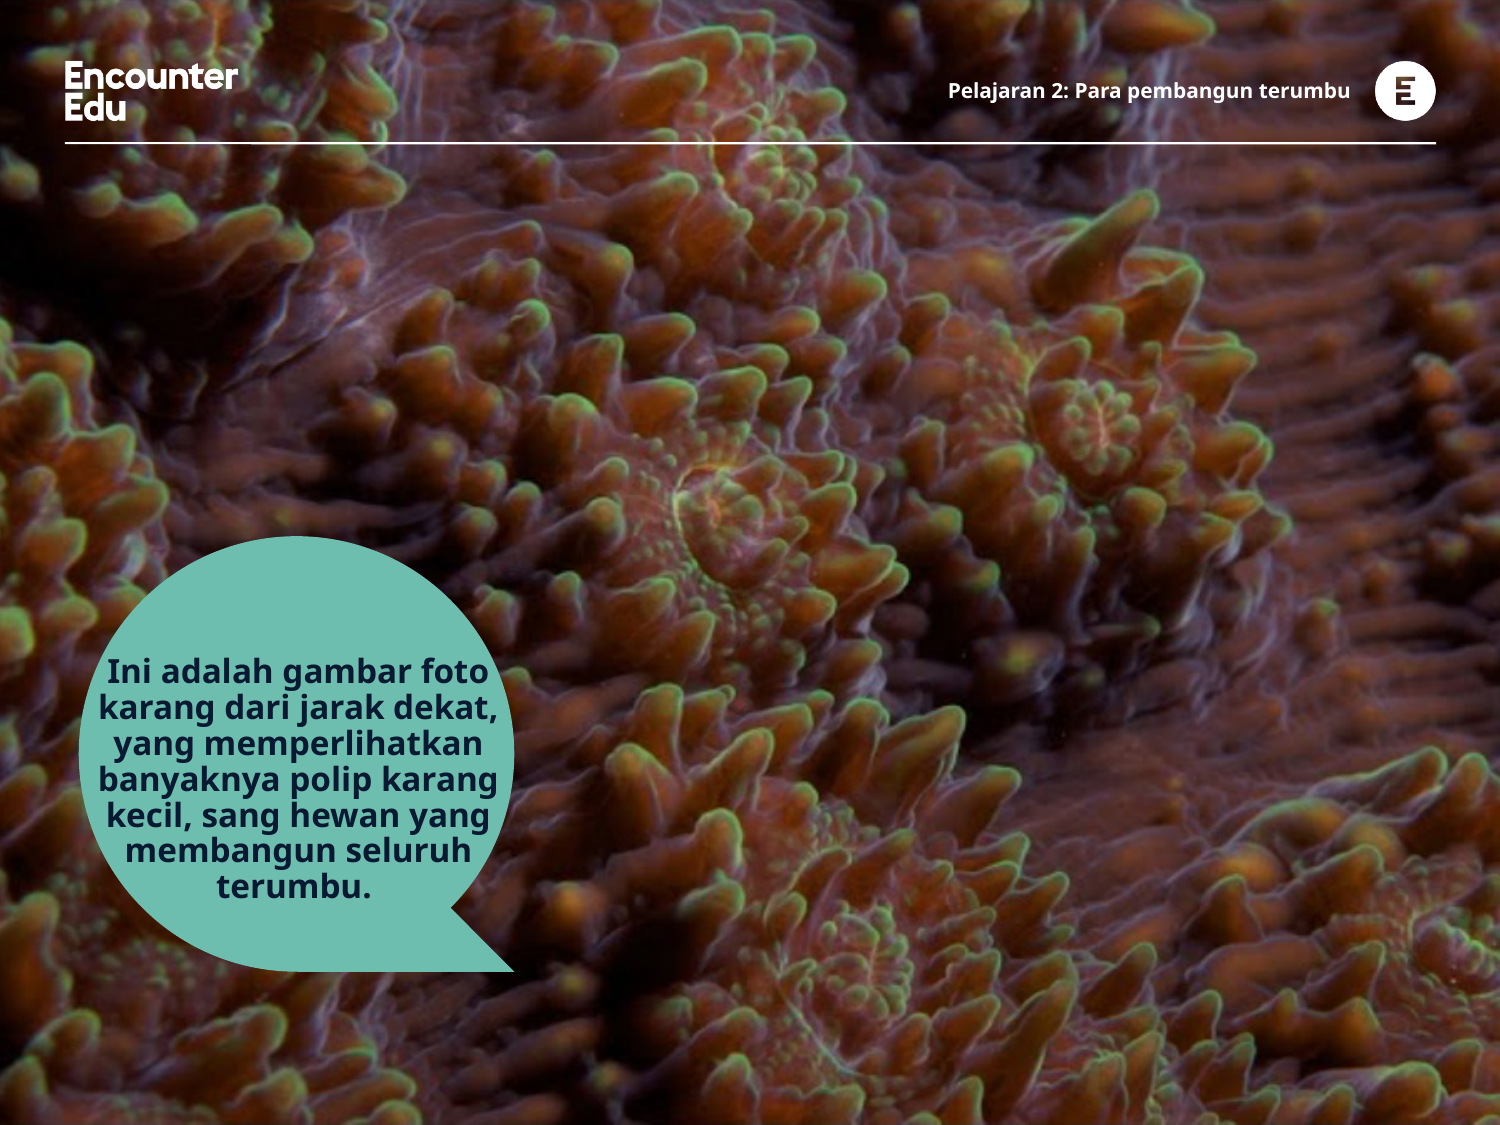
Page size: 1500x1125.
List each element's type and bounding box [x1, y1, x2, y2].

text_box [78, 535, 515, 999]
picture [0, 0, 1500, 1125]
